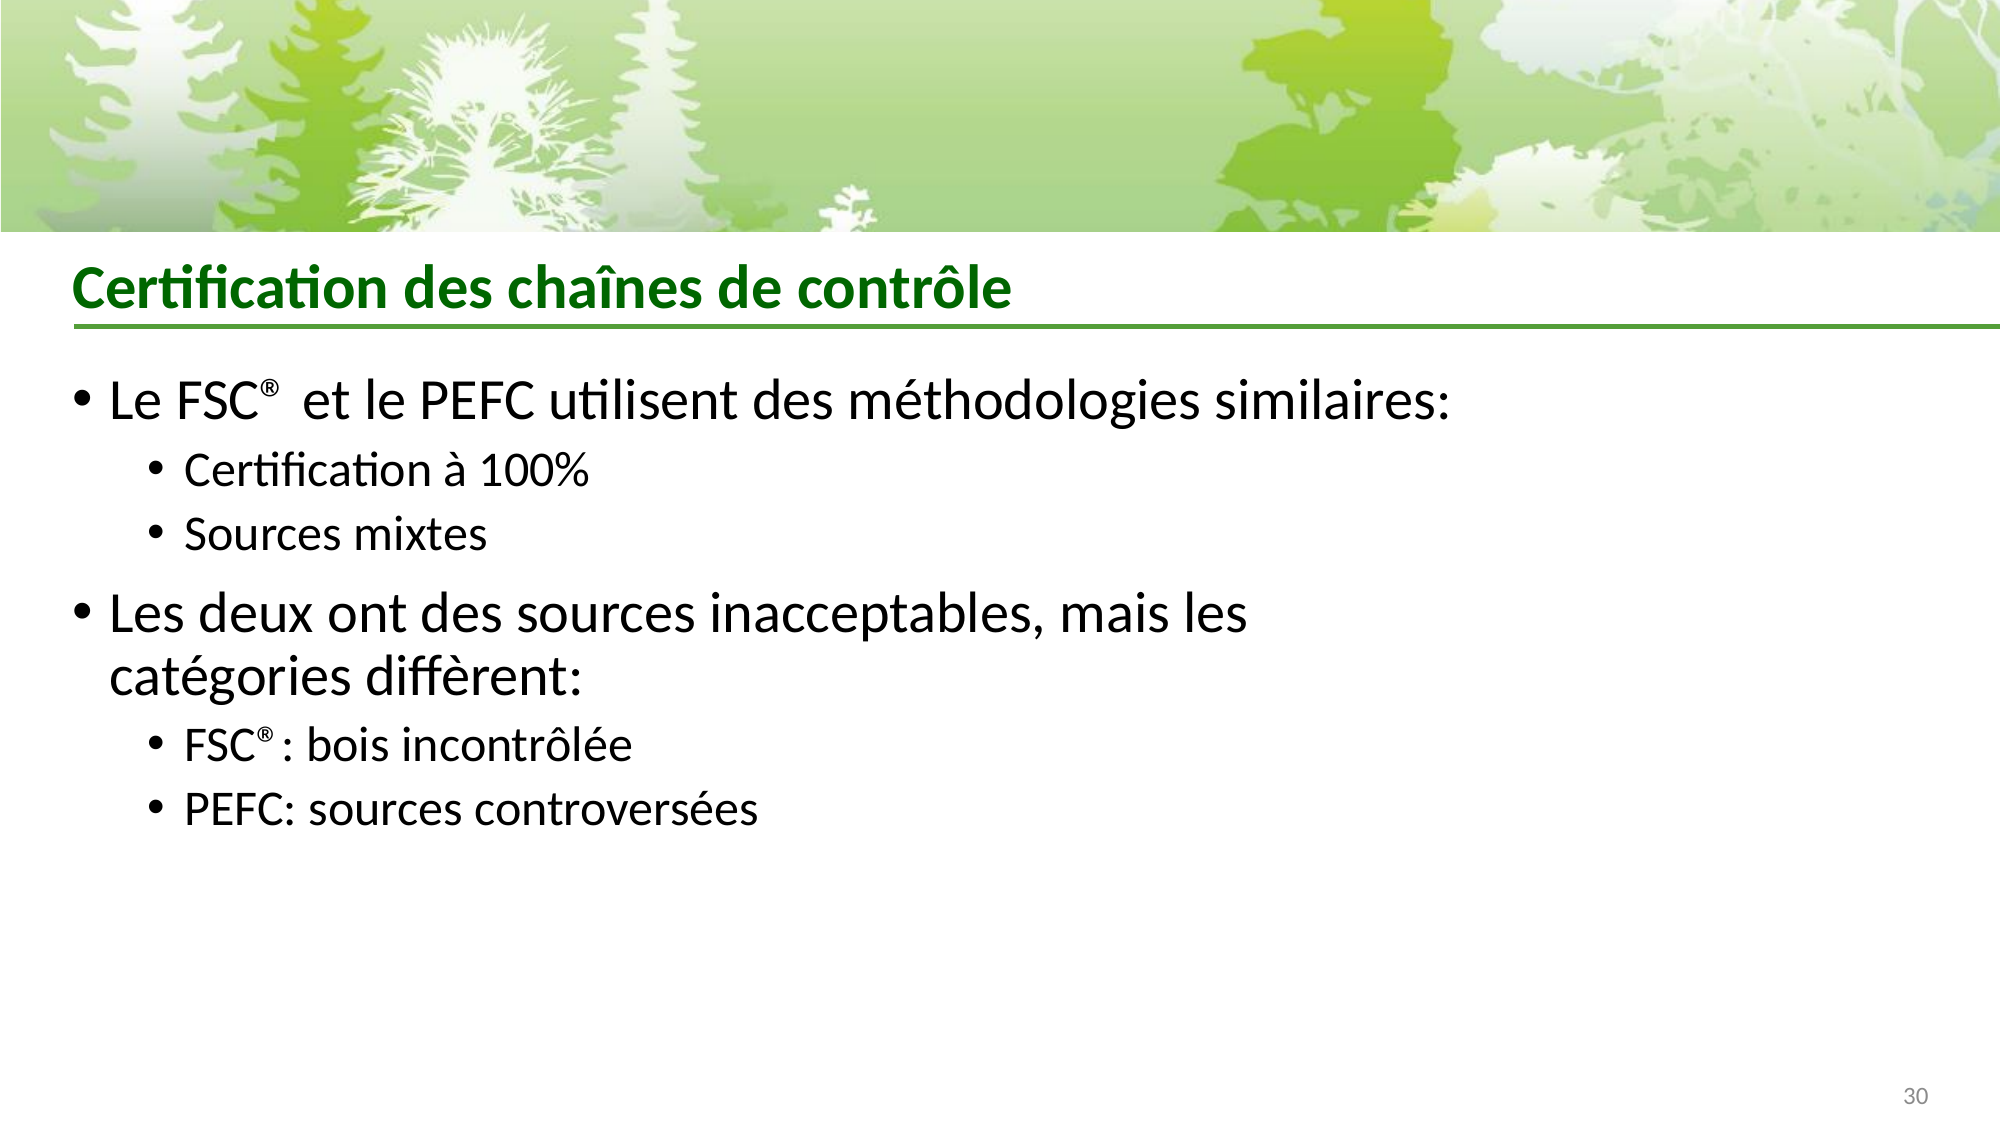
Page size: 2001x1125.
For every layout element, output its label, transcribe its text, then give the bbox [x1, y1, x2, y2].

list Le FSC® et le PEFC utilisent des méthodologies similaires: Certification à 100% Sources mixtes Les deux ont des sources inacceptables, mais les catégories diffèrent: FSC®: bois incontrôlée PEFC: sources controversées [57, 362, 1494, 1105]
picture [0, 0, 2000, 232]
title Certification des chaînes de contrôle [57, 194, 1408, 362]
slide_number 30 [1493, 1065, 1944, 1125]
